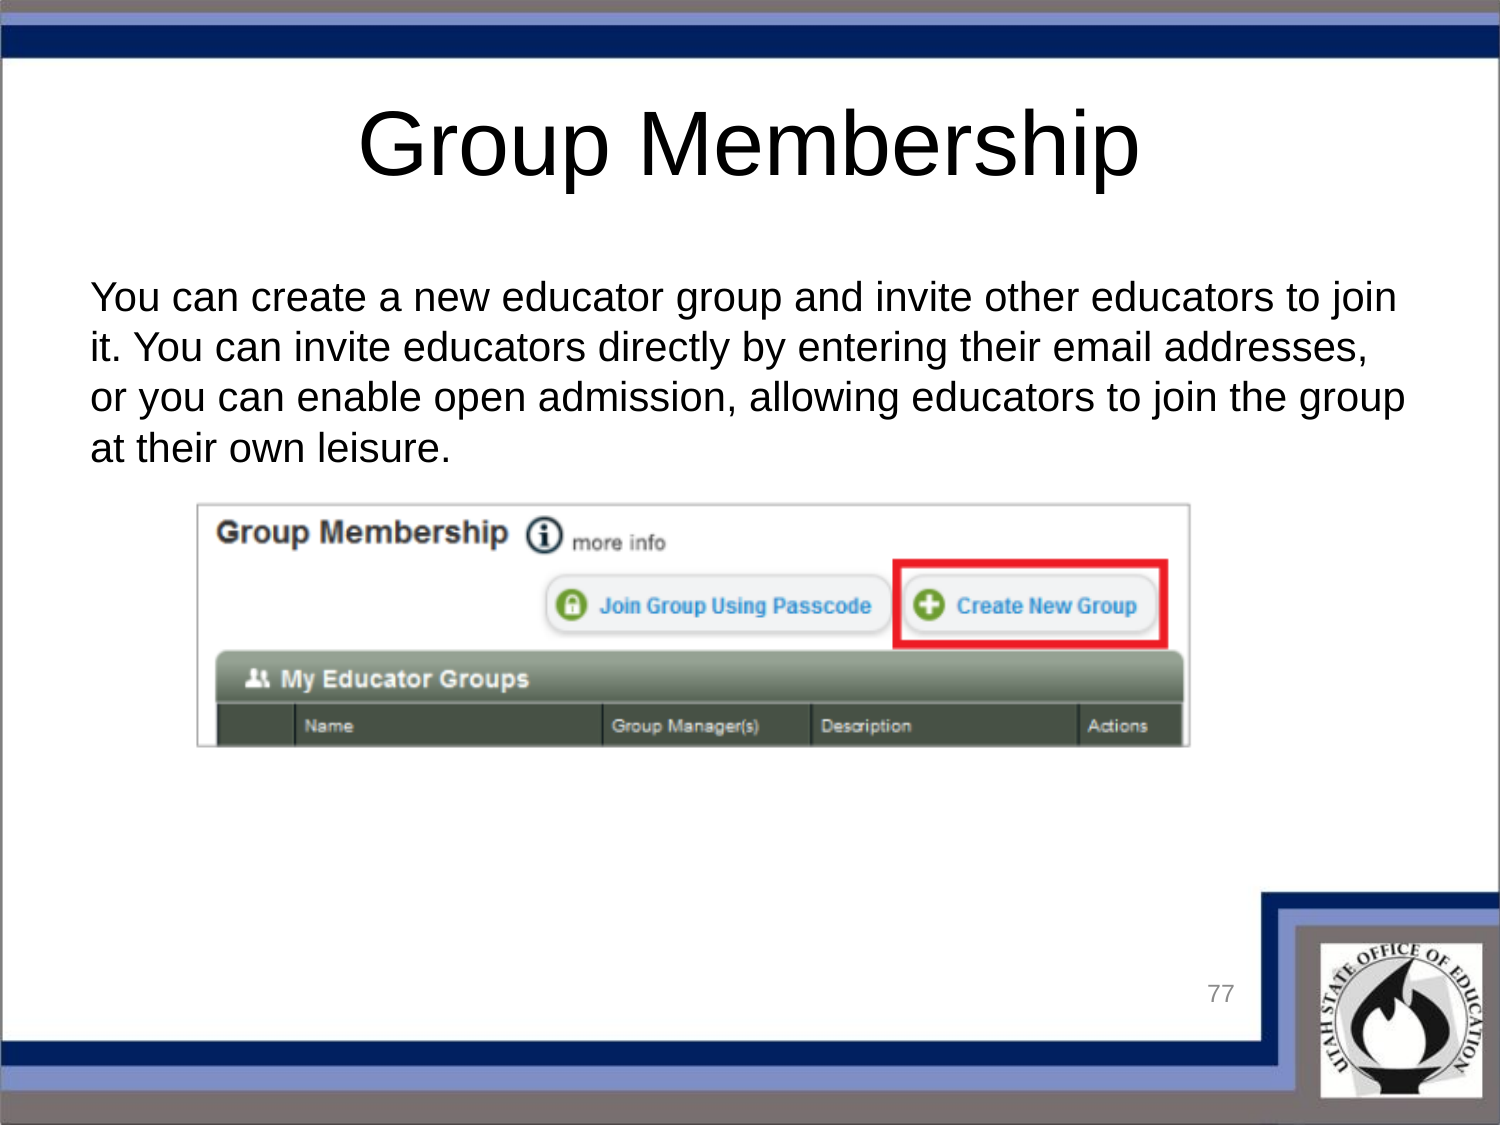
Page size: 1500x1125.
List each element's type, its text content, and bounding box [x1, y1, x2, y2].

list You can create a new educator group and invite other educators to join it. You can invite educators directly by entering their email addresses, or you can enable open admission, allowing educators to join the group at their own leisure. [75, 262, 1425, 888]
title Group Membership [75, 45, 1425, 233]
slide_number 77 [900, 962, 1250, 1023]
picture [0, 0, 1500, 1125]
